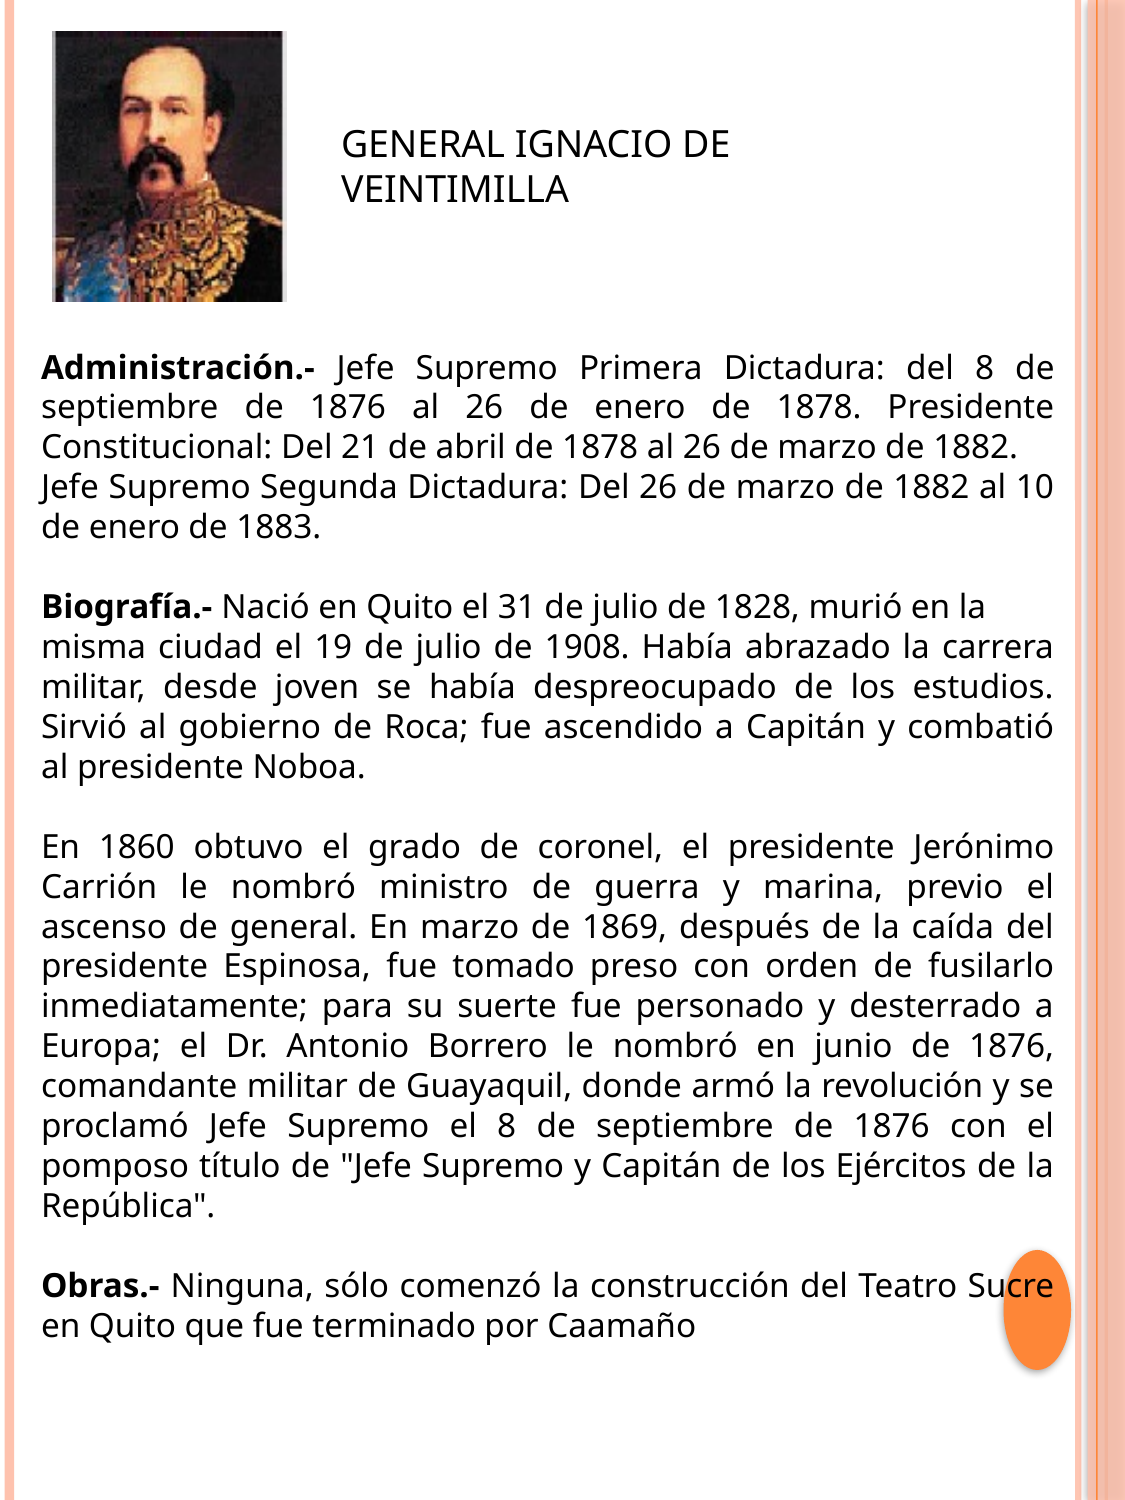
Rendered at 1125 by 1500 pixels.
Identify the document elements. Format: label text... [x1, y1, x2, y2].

text_box GENERAL IGNACIO DE VEINTIMILLA [326, 112, 889, 218]
picture [52, 30, 287, 302]
text_box Administración.- Jefe Supremo Primera Dictadura: del 8 de septiembre de 1876 al 26 de enero de 1878. Presidente Constitucional: Del 21 de abril de 1878 al 26 de marzo de 1882. Jefe Supremo Segunda Dictadura: Del 26 de marzo de 1882 al 10 de enero de 1883. Biografía.- Nació en Quito el 31 de julio de 1828, murió en la misma ciudad el 19 de julio de 1908. Había abrazado la carrera militar, desde joven se había despreocupado de los estudios. Sirvió al gobierno de Roca; fue ascendido a Capitán y combatió al presidente Noboa. En 1860 obtuvo el grado de coronel, el presidente Jerónimo Carrión le nombró ministro de guerra y marina, previo el ascenso de general. En marzo de 1869, después de la caída del presidente Espinosa, fue tomado preso con orden de fusilarlo inmediatamente; para su suerte fue personado y desterrado a Europa; el Dr. Antonio Borrero le nombró en junio de 1876, comandante militar de Guayaquil, donde armó la revolución y se proclamó Jefe Supremo el 8 de septiembre de 1876 con el pomposo título de "Jefe Supremo y Capitán de los Ejércitos de la República". Obras.- Ninguna, sólo comenzó la construcción del Teatro Sucre en Quito que fue terminado por Caamaño [26, 218, 1071, 1352]
